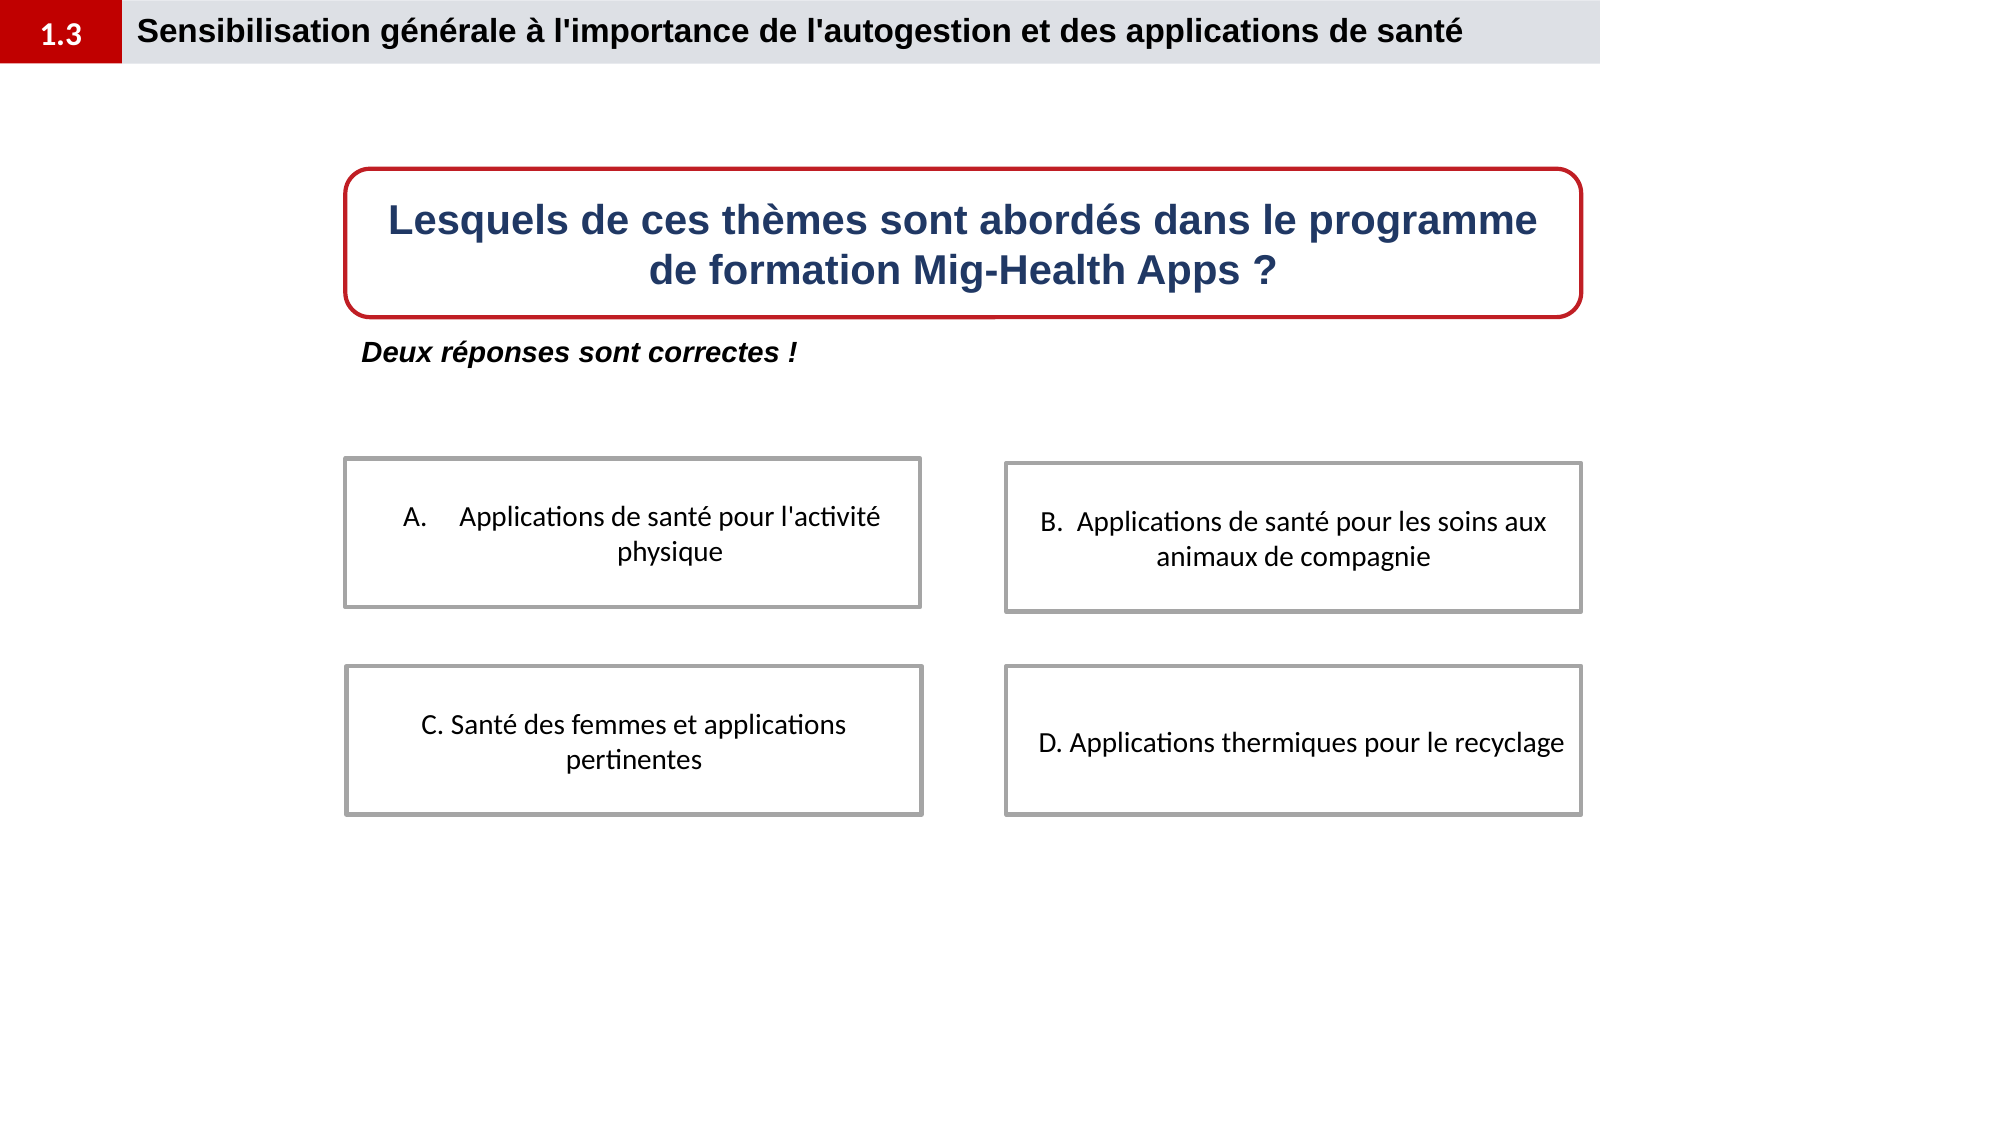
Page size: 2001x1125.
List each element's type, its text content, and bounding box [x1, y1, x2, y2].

text_box C. Santé des femmes et applications pertinentes [344, 664, 924, 817]
text_box Lesquels de ces thèmes sont abordés dans le programme de formation Mig-Health Apps ? [345, 168, 1582, 318]
text_box B. Applications de santé pour les soins aux animaux de compagnie [1004, 461, 1583, 614]
text_box Applications de santé pour l'activité physique [343, 456, 922, 609]
text_box Deux réponses sont correctes ! [346, 325, 845, 376]
text_box Sensibilisation générale à l'importance de l'autogestion et des applications de santé [122, 0, 1600, 64]
text_box 1.3 [0, 0, 122, 64]
text_box D. Applications thermiques pour le recyclage [1004, 664, 1583, 817]
